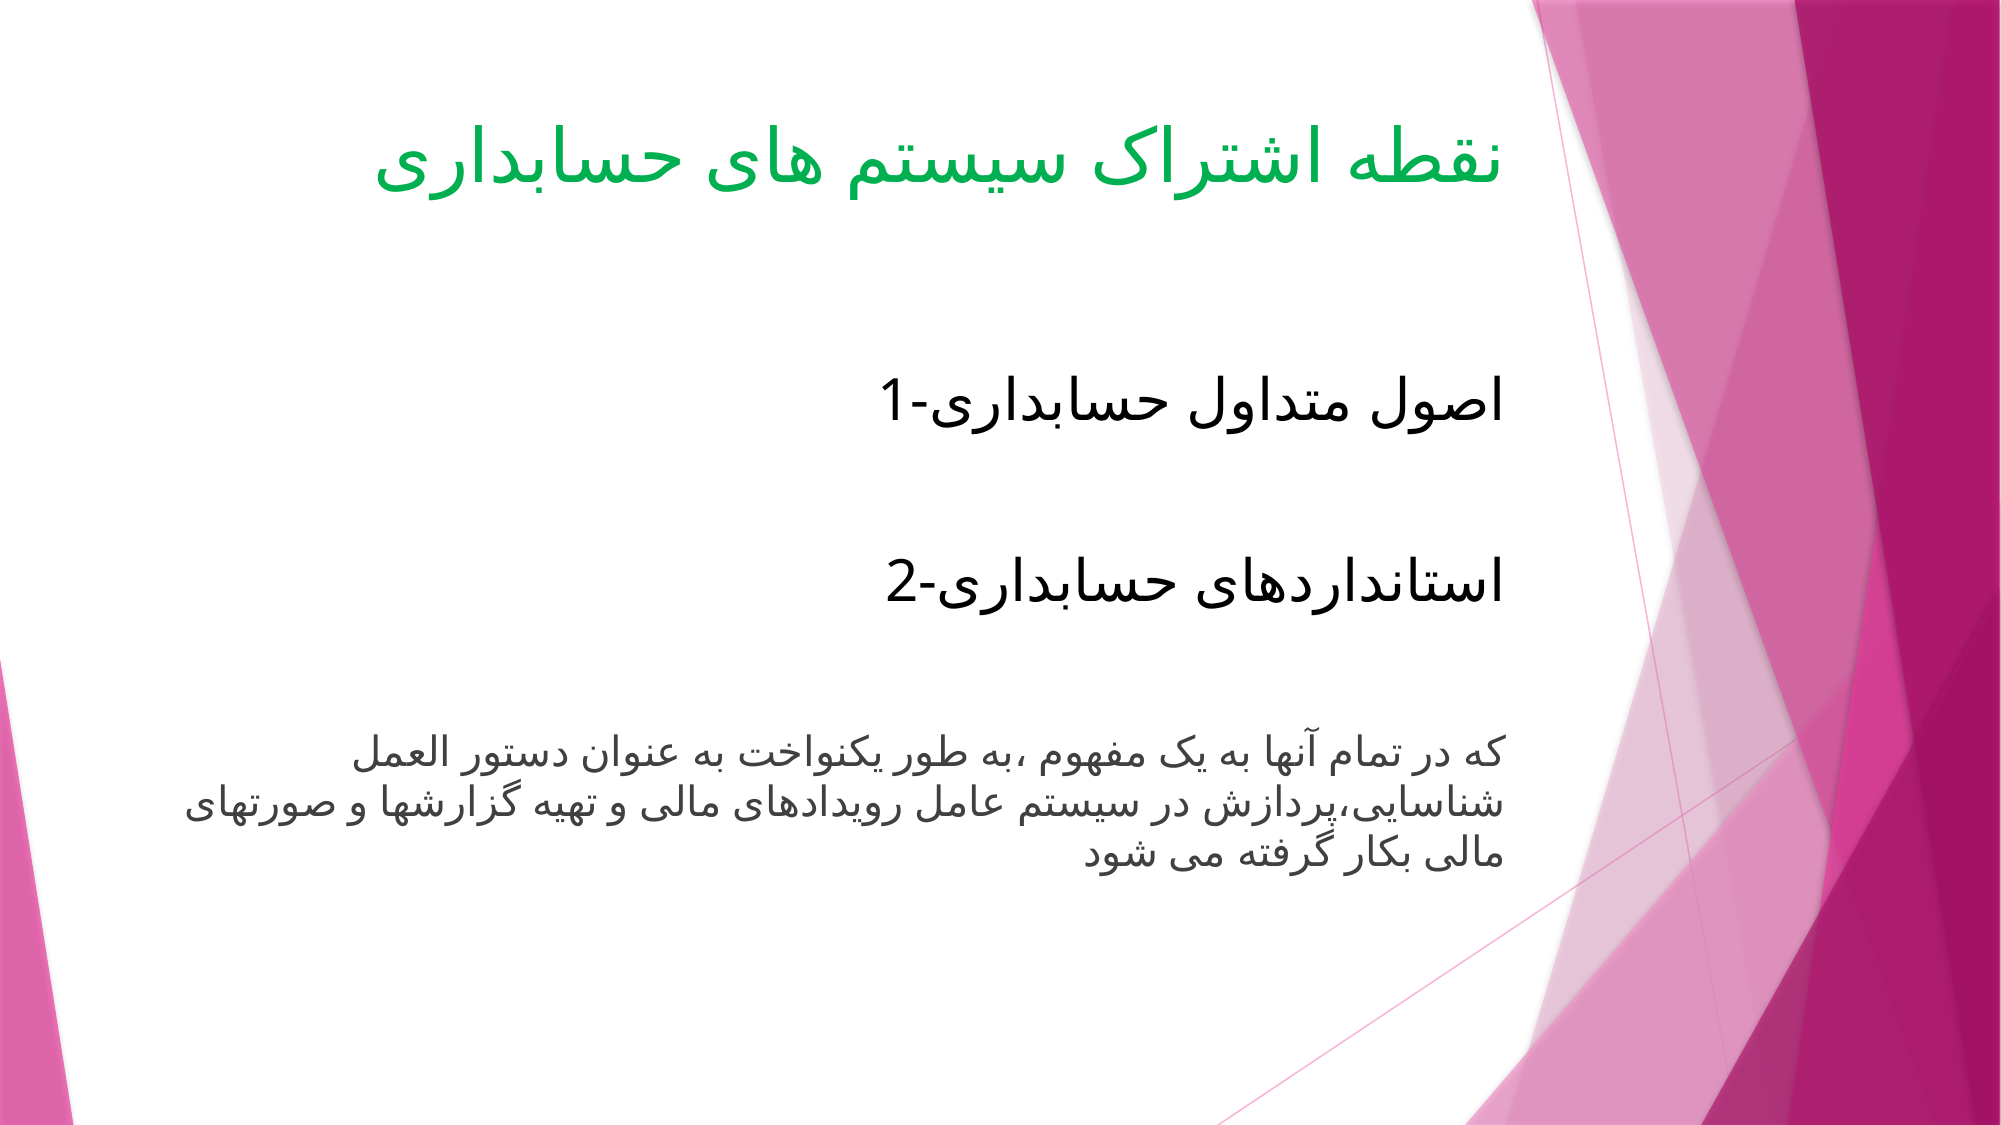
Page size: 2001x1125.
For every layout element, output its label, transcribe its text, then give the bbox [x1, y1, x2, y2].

title نقطه اشتراک سیستم های حسابداری [111, 99, 1522, 317]
list 1-اصول متداول حسابداری 2-استانداردهای حسابداری که در تمام آنها به یک مفهوم ،به طور یکنواخت به عنوان دستور العمل شناسایی،پردازش در سیستم عامل رویدادهای مالی و تهیه گزارشها و صورتهای مالی بکار گرفته می شود [111, 354, 1522, 992]
